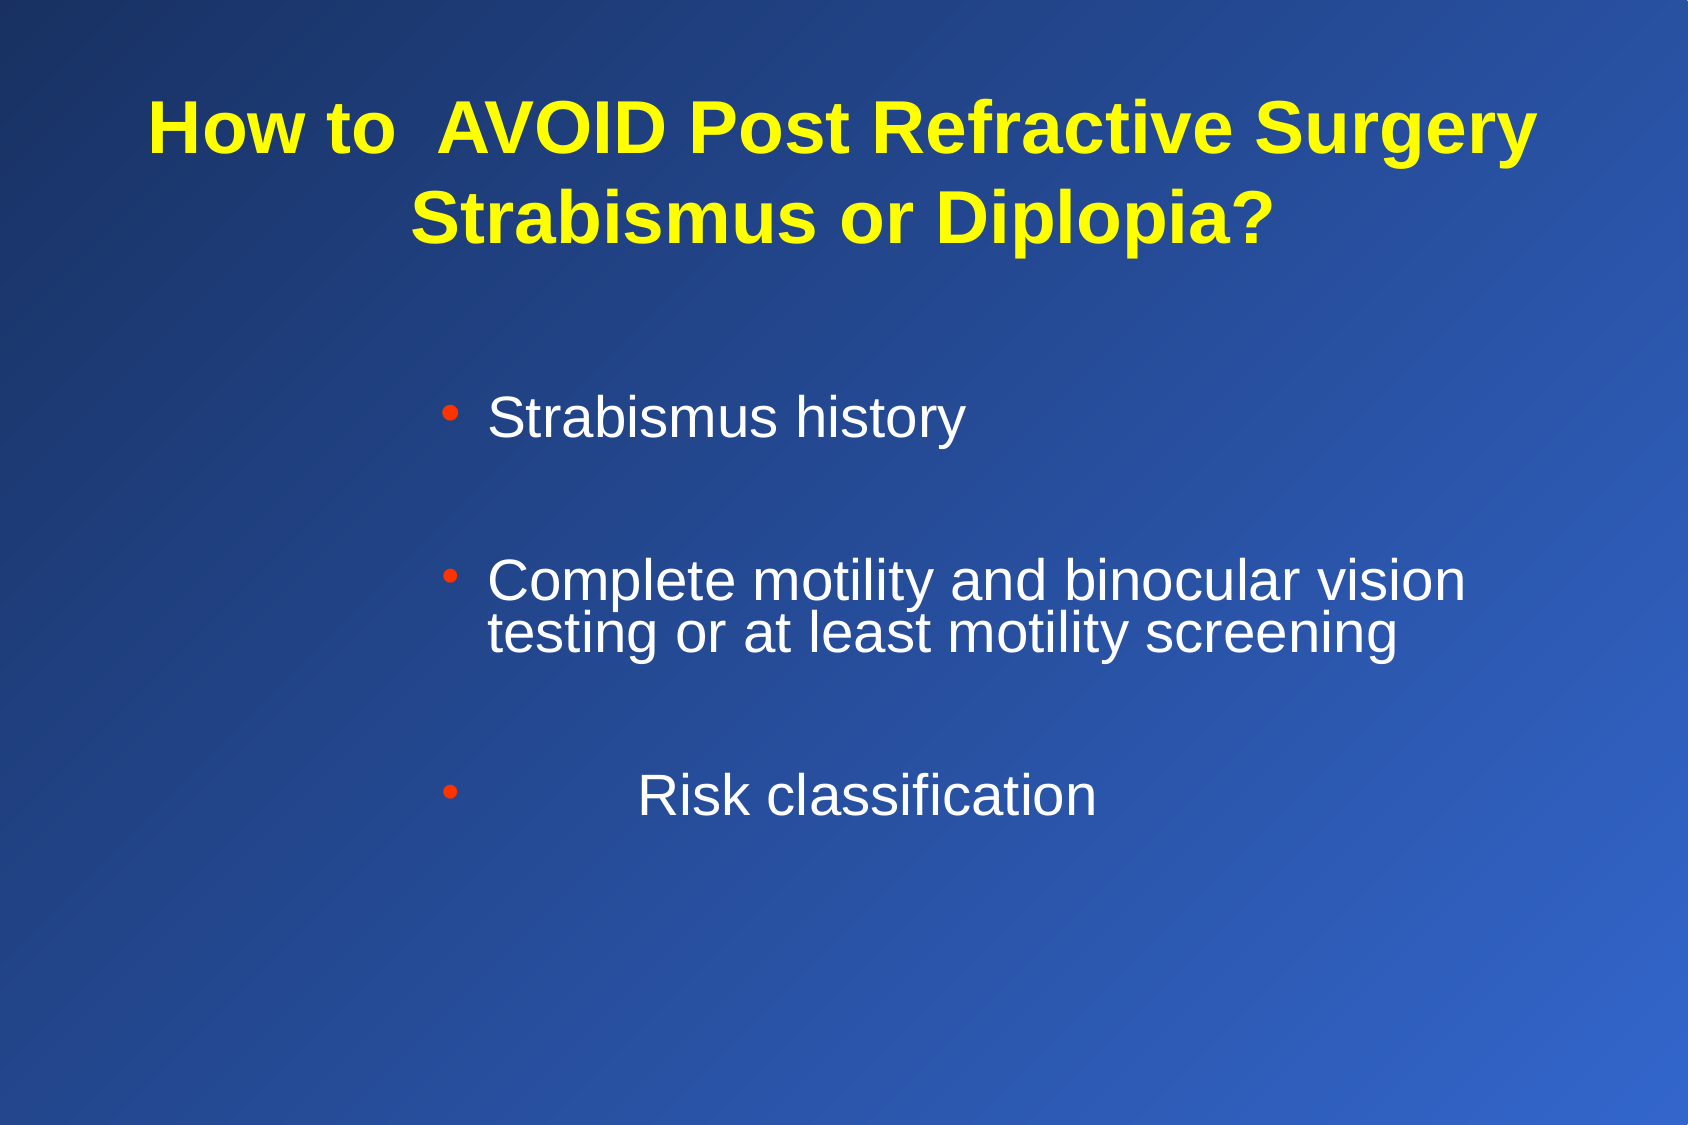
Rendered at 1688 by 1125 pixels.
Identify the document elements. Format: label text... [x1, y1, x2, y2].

list Strabismus history Complete motility and binocular vision testing or at least motility screening Risk classification [350, 387, 1532, 938]
title How to AVOID Post Refractive Surgery Strabismus or Diplopia? [99, 50, 1588, 288]
